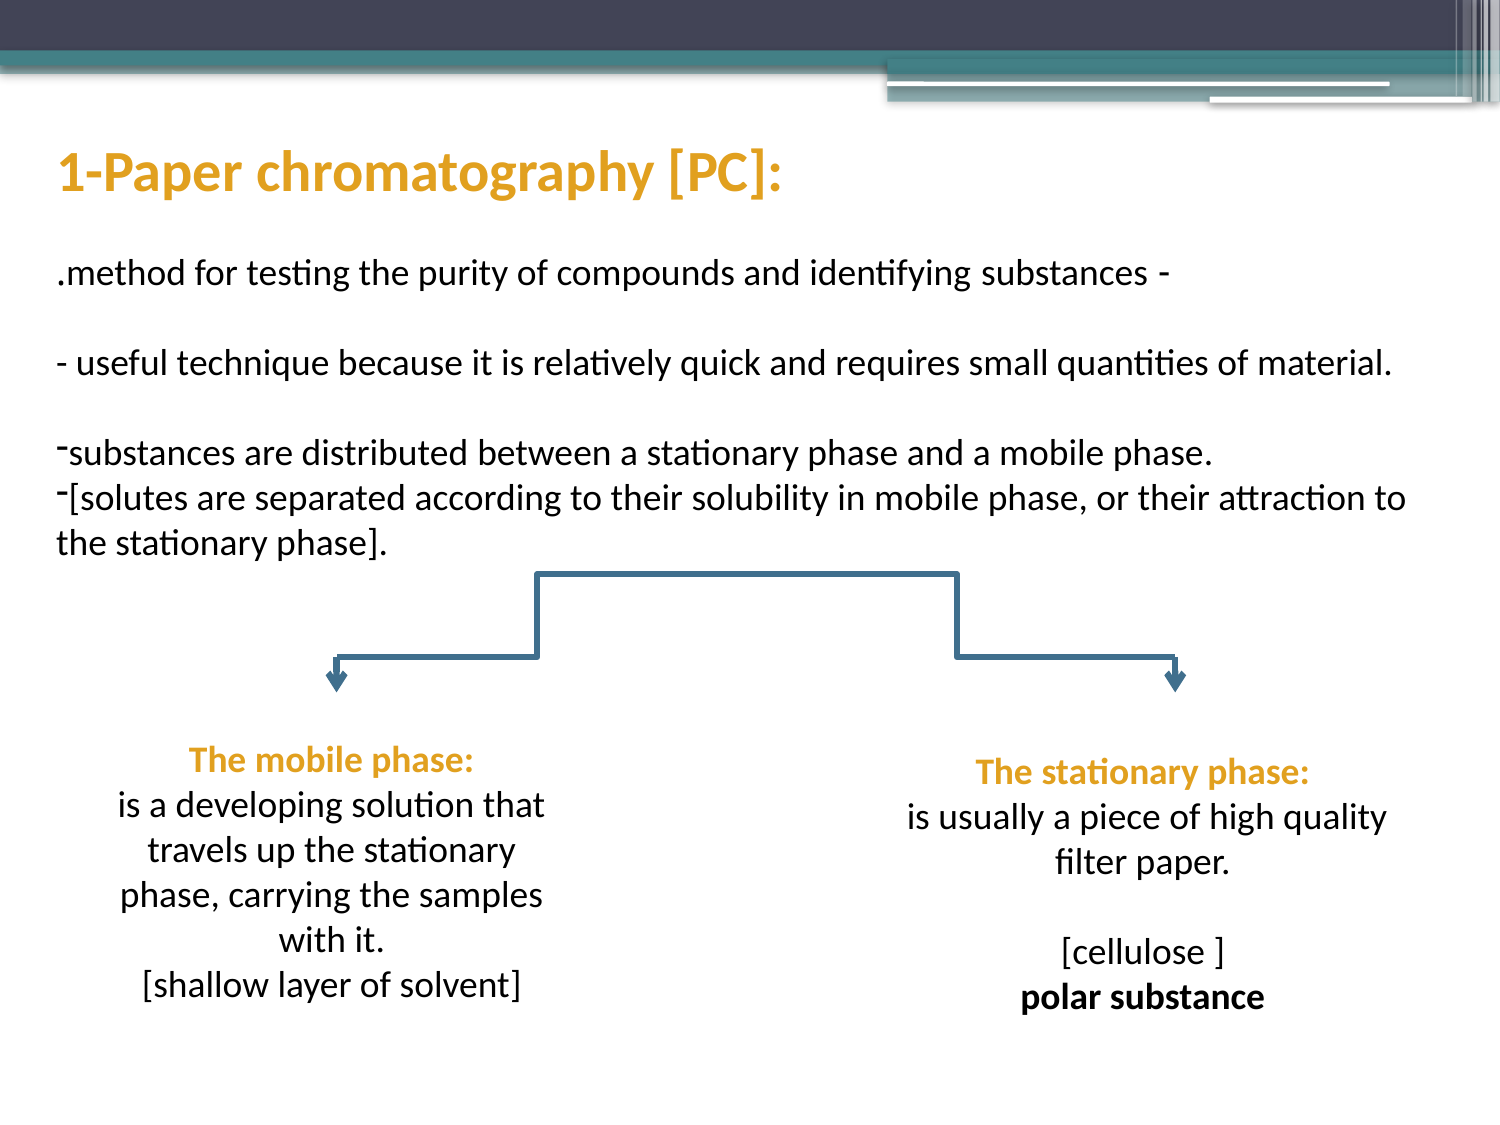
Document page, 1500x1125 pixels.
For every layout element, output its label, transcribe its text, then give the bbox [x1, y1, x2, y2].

text_box The mobile phase: is a developing solution that travels up the stationary phase, carrying the samples with it. [shallow layer of solvent] [76, 727, 587, 1058]
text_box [741, 573, 1176, 658]
text_box 1-Paper chromatography [PC]: - method for testing the purity of compounds and identifying substances. - useful technique because it is relatively quick and requires small quantities of material. substances are distributed between a stationary phase and a mobile phase. [solutes are separated according to their solubility in mobile phase, or their attraction to the stationary phase]. [41, 125, 1447, 1125]
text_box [336, 573, 739, 658]
text_box The stationary phase: is usually a piece of high quality filter paper. [cellulose ] polar substance [879, 739, 1407, 1025]
